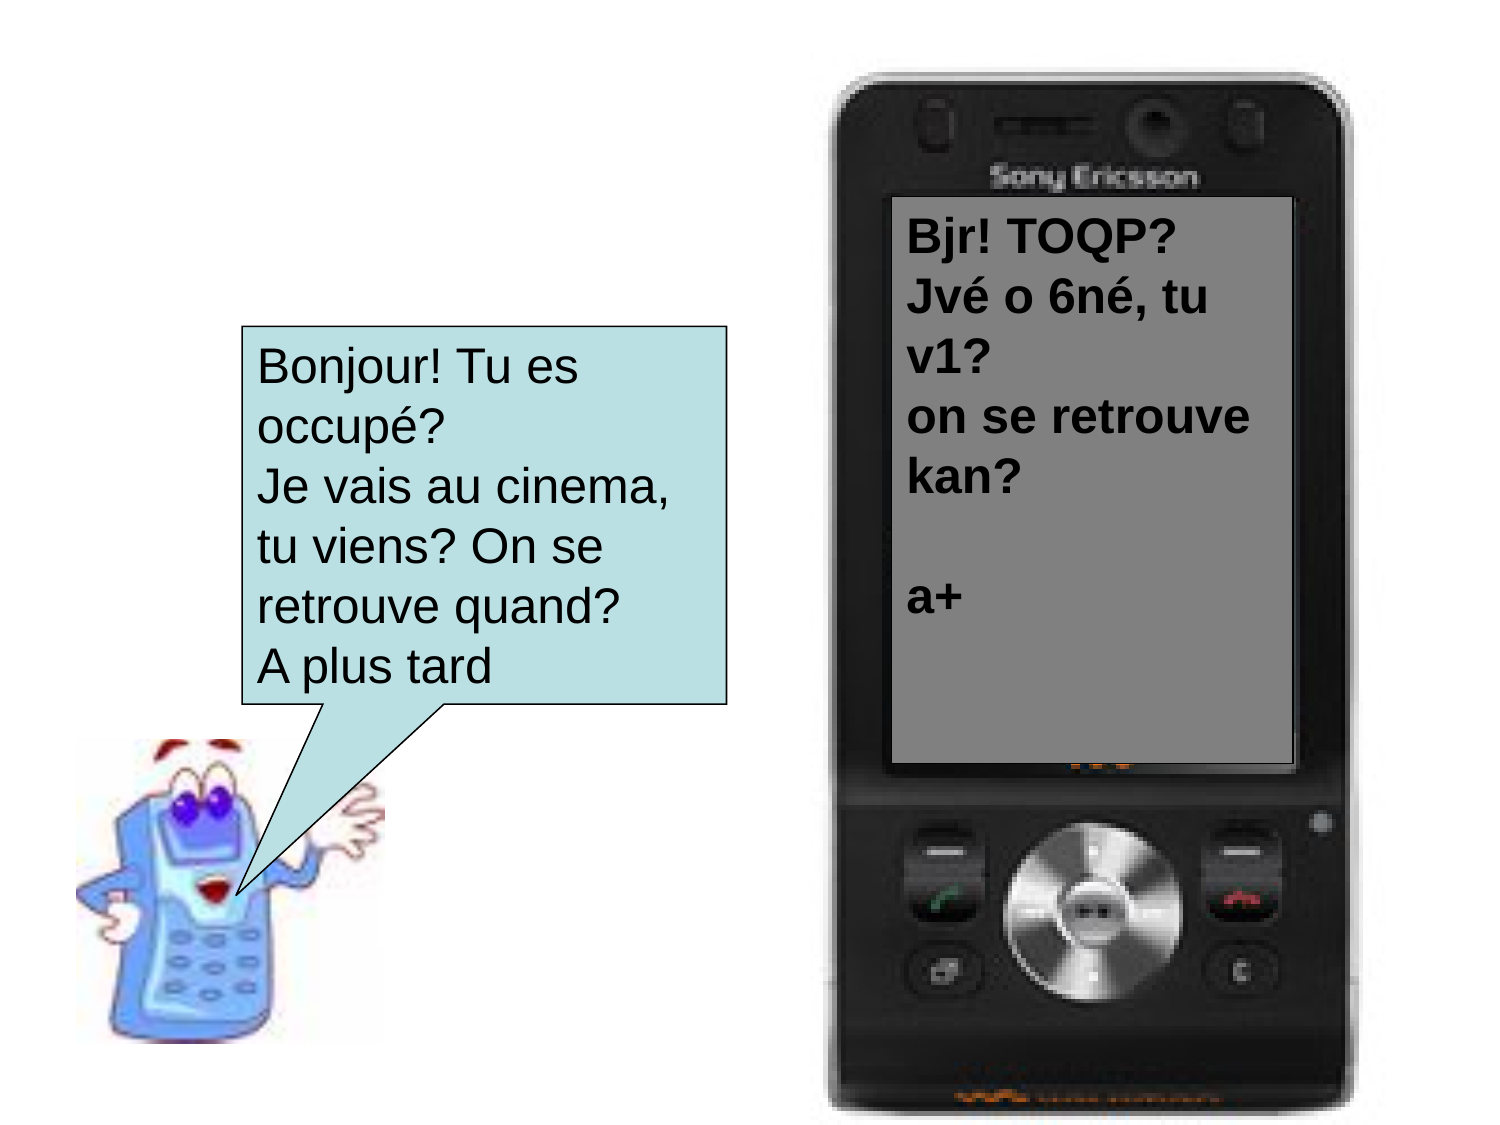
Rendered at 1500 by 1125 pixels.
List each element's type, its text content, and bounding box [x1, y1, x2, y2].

picture [738, 54, 1436, 1125]
picture [76, 739, 385, 1044]
text_box Bonjour! Tu es occupé? Je vais au cinema, tu viens? On se retrouve quand? A plus tard [242, 326, 727, 755]
